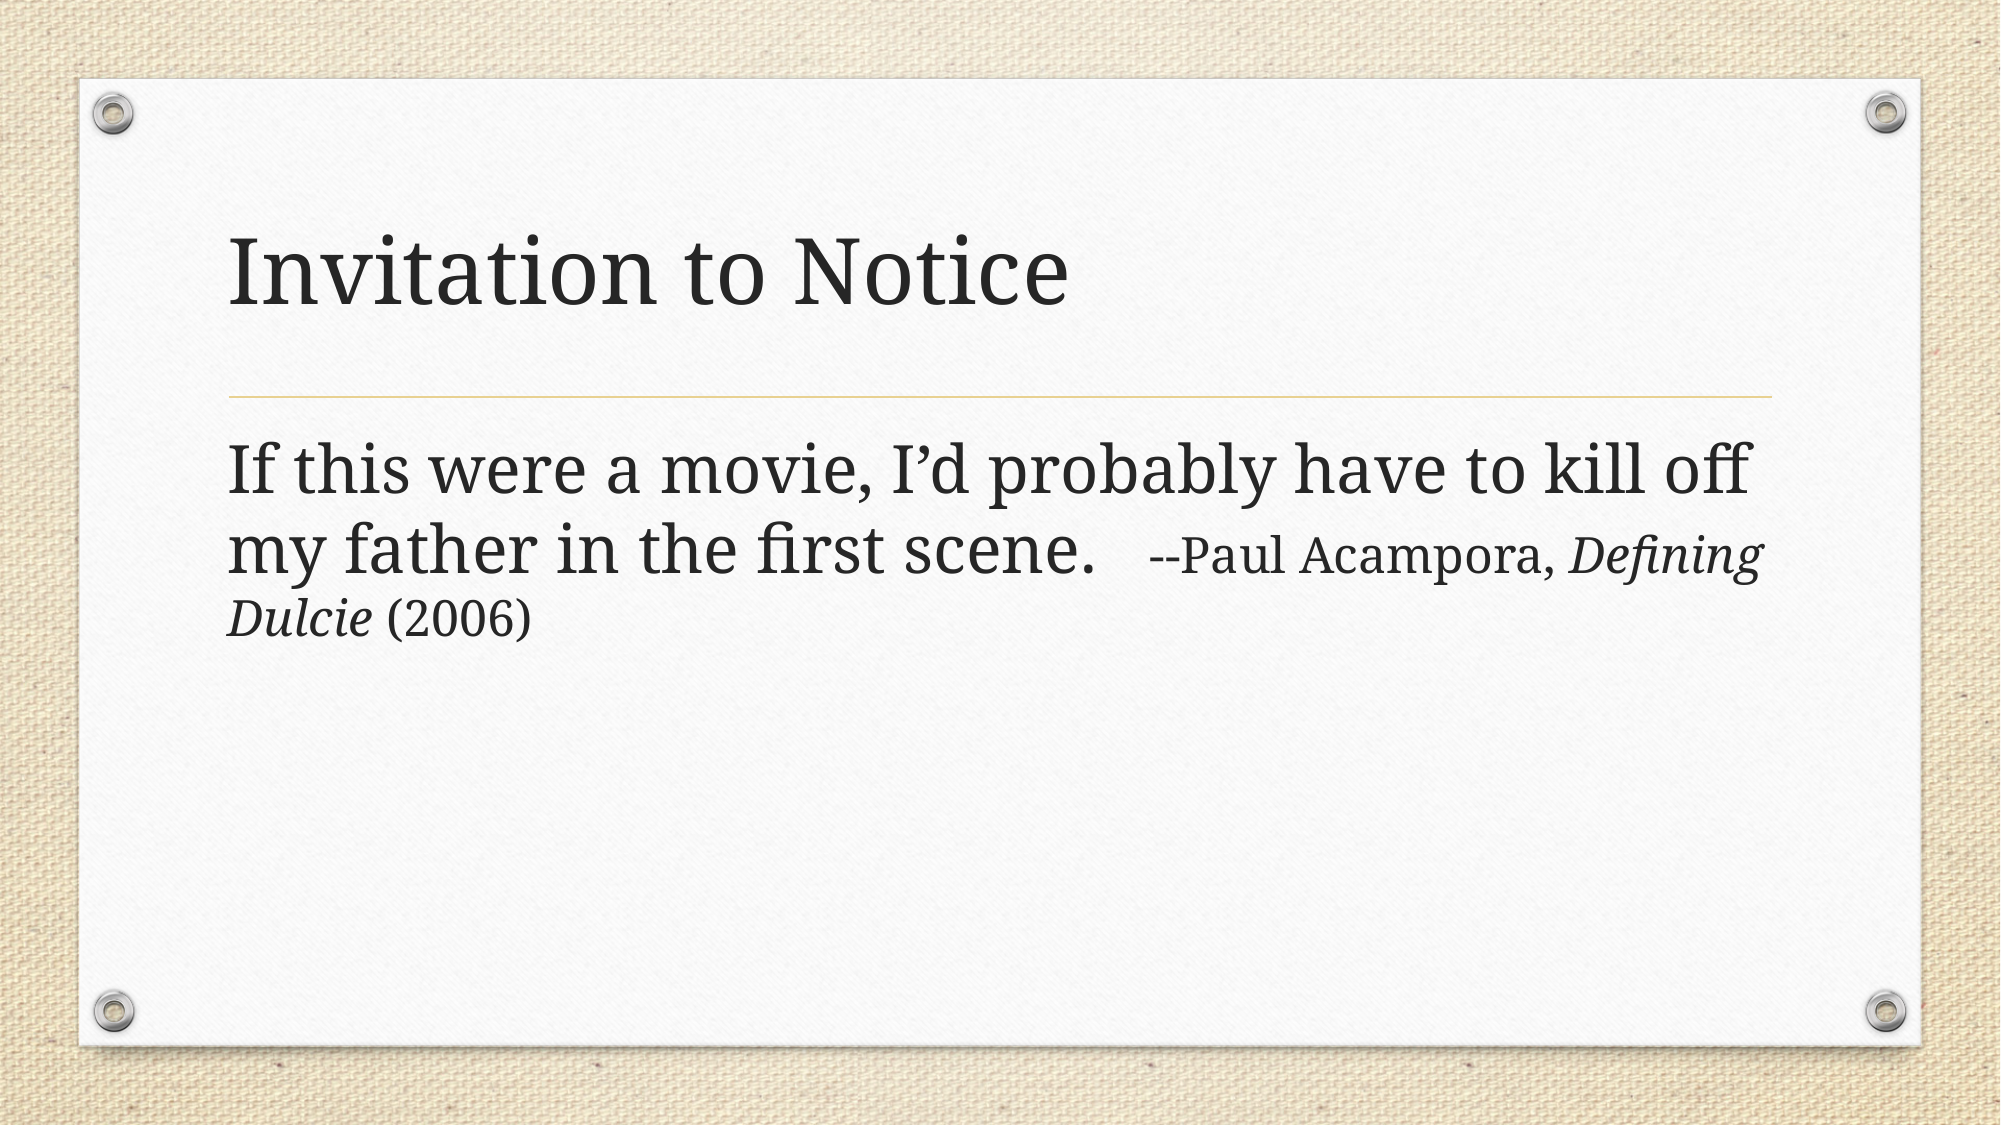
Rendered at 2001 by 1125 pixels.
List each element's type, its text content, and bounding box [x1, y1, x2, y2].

list If this were a movie, I’d probably have to kill off my father in the first scene. --Paul Acampora, Defining Dulcie (2006) [212, 419, 1788, 964]
picture [0, 0, 2001, 1125]
title Invitation to Notice [212, 160, 1788, 376]
